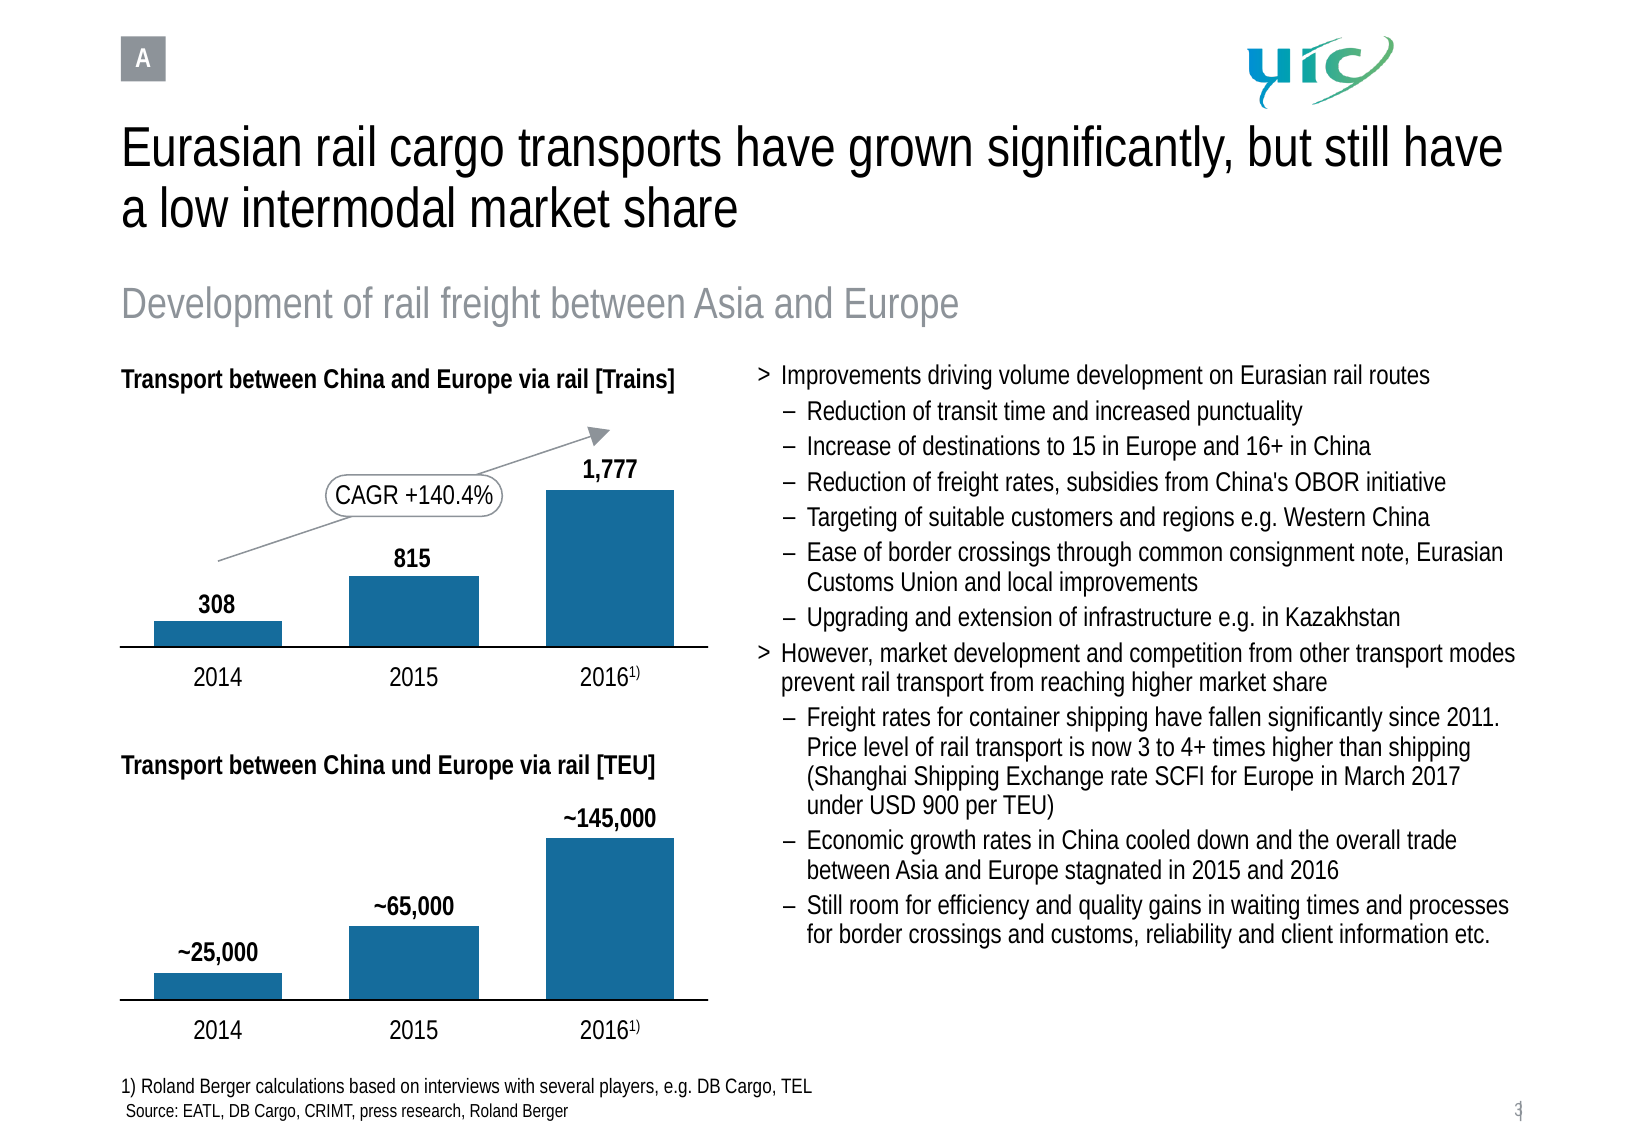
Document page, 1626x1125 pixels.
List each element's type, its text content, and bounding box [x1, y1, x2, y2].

text_box 20161) [578, 675, 643, 692]
text_box 1,777 [616, 455, 638, 467]
text_box Improvements driving volume development on Eurasian rail routes Reduction of transit time and increased punctuality Increase of destinations to 15 in Europe and 16+ in China Reduction of freight rates, subsidies from China's OBOR initiative Targeting of suitable customers and regions e.g. Western China Ease of border crossings through common consignment note, Eurasian Customs Union and local improvements Upgrading and extension of infrastructure e.g. in Kazakhstan However, market development and competition from other transport modes prevent rail transport from reaching higher market share Freight rates for container shipping have fallen significantly since 2011. Price level of rail transport is now 3 to 4+ times higher than shipping (Shanghai Shipping Exchange rate SCFI for Europe in March 2017 under USD 900 per TEU) Economic growth rates in China cooled down and the overall trade between Asia and Europe stagnated in 2015 and 2016 Still room for efficiency and quality gains in waiting times and processes for border crossings and customs, reliability and client information etc. [757, 361, 1522, 950]
text_box Development of rail freight between Asia and Europe [121, 280, 1522, 328]
text_box 2014 [192, 1026, 244, 1045]
text_box Source: EATL, DB Cargo, CRIMT, press research, Roland Berger [125, 1100, 569, 1122]
text_box 2015 [388, 1026, 440, 1045]
text_box 2014 [192, 675, 244, 692]
picture [1247, 36, 1398, 109]
text_box 1) Roland Berger calculations based on interviews with several players, e.g. DB Cargo, TEL [121, 1075, 1522, 1099]
picture [1247, 51, 1266, 109]
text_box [217, 429, 611, 562]
text_box Transport between China und Europe via rail [TEU] [121, 747, 708, 780]
text_box 2015 [388, 675, 440, 692]
text_box Transport between China and Europe via rail [Trains] [121, 361, 708, 394]
title Eurasian rail cargo transports have grown significantly, but still have a low intermodal market share [121, 118, 1522, 241]
text_box 20161) [578, 1026, 643, 1045]
text_box ~145,000 [563, 804, 657, 817]
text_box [99, 468, 726, 666]
text_box A [120, 36, 166, 82]
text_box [99, 818, 726, 1018]
